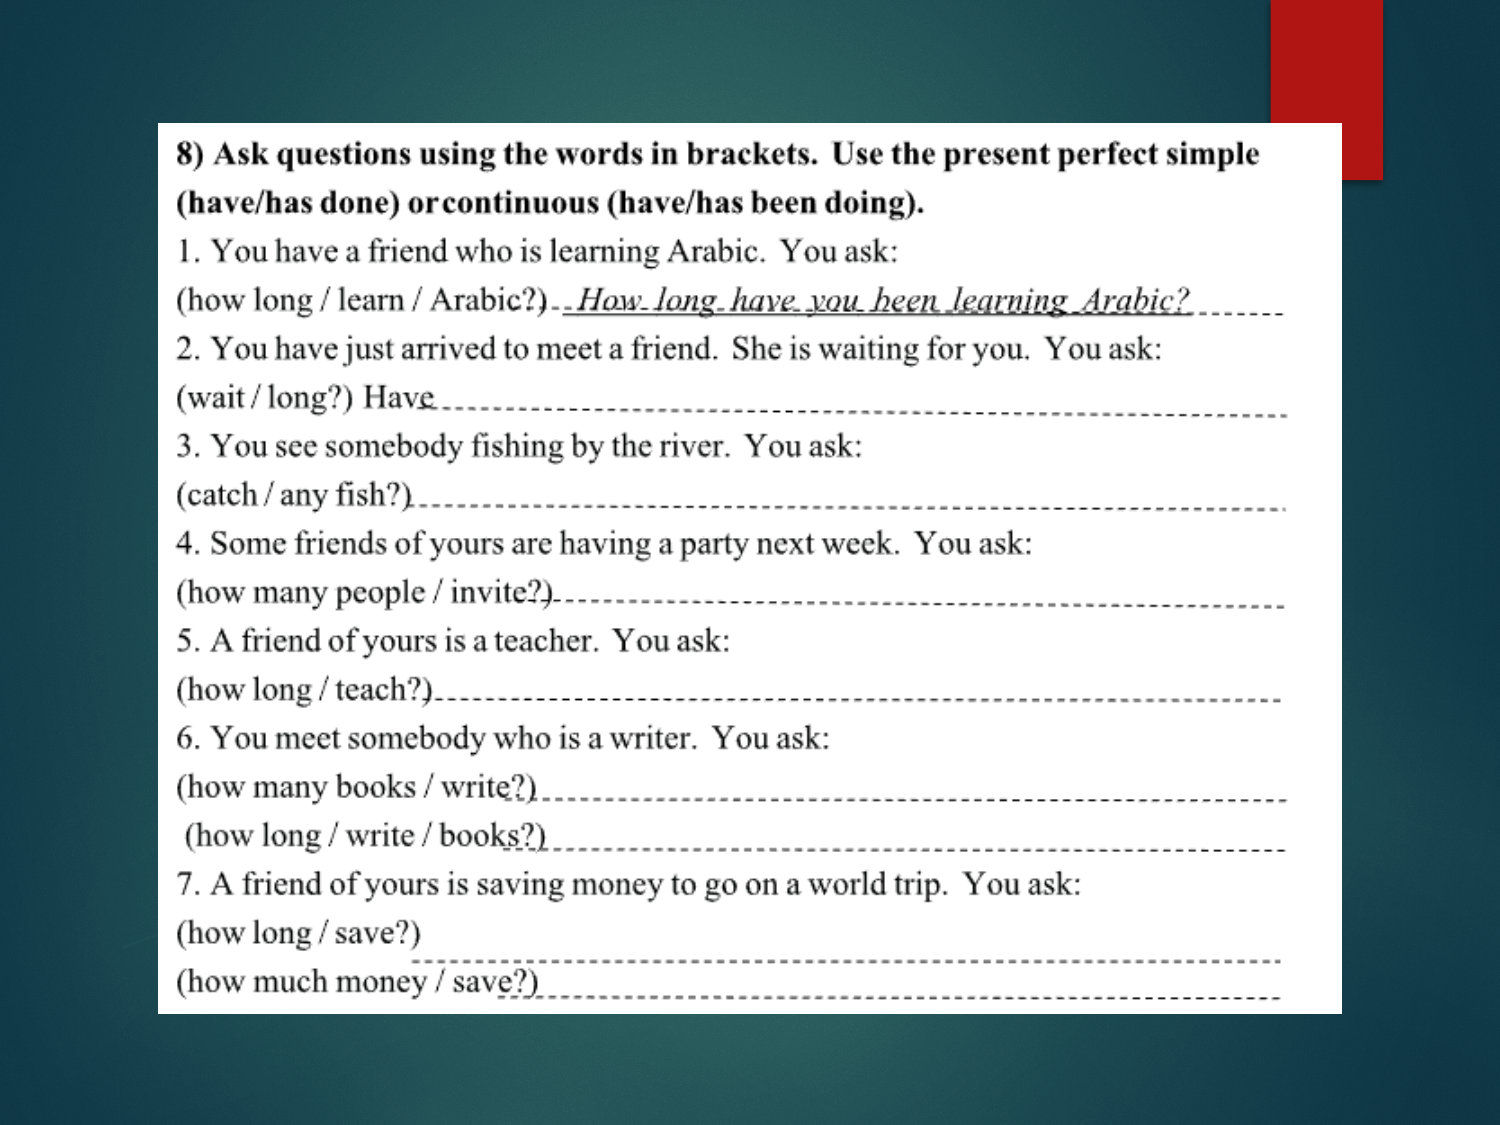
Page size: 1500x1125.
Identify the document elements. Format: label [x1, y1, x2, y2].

picture [157, 122, 1343, 1014]
